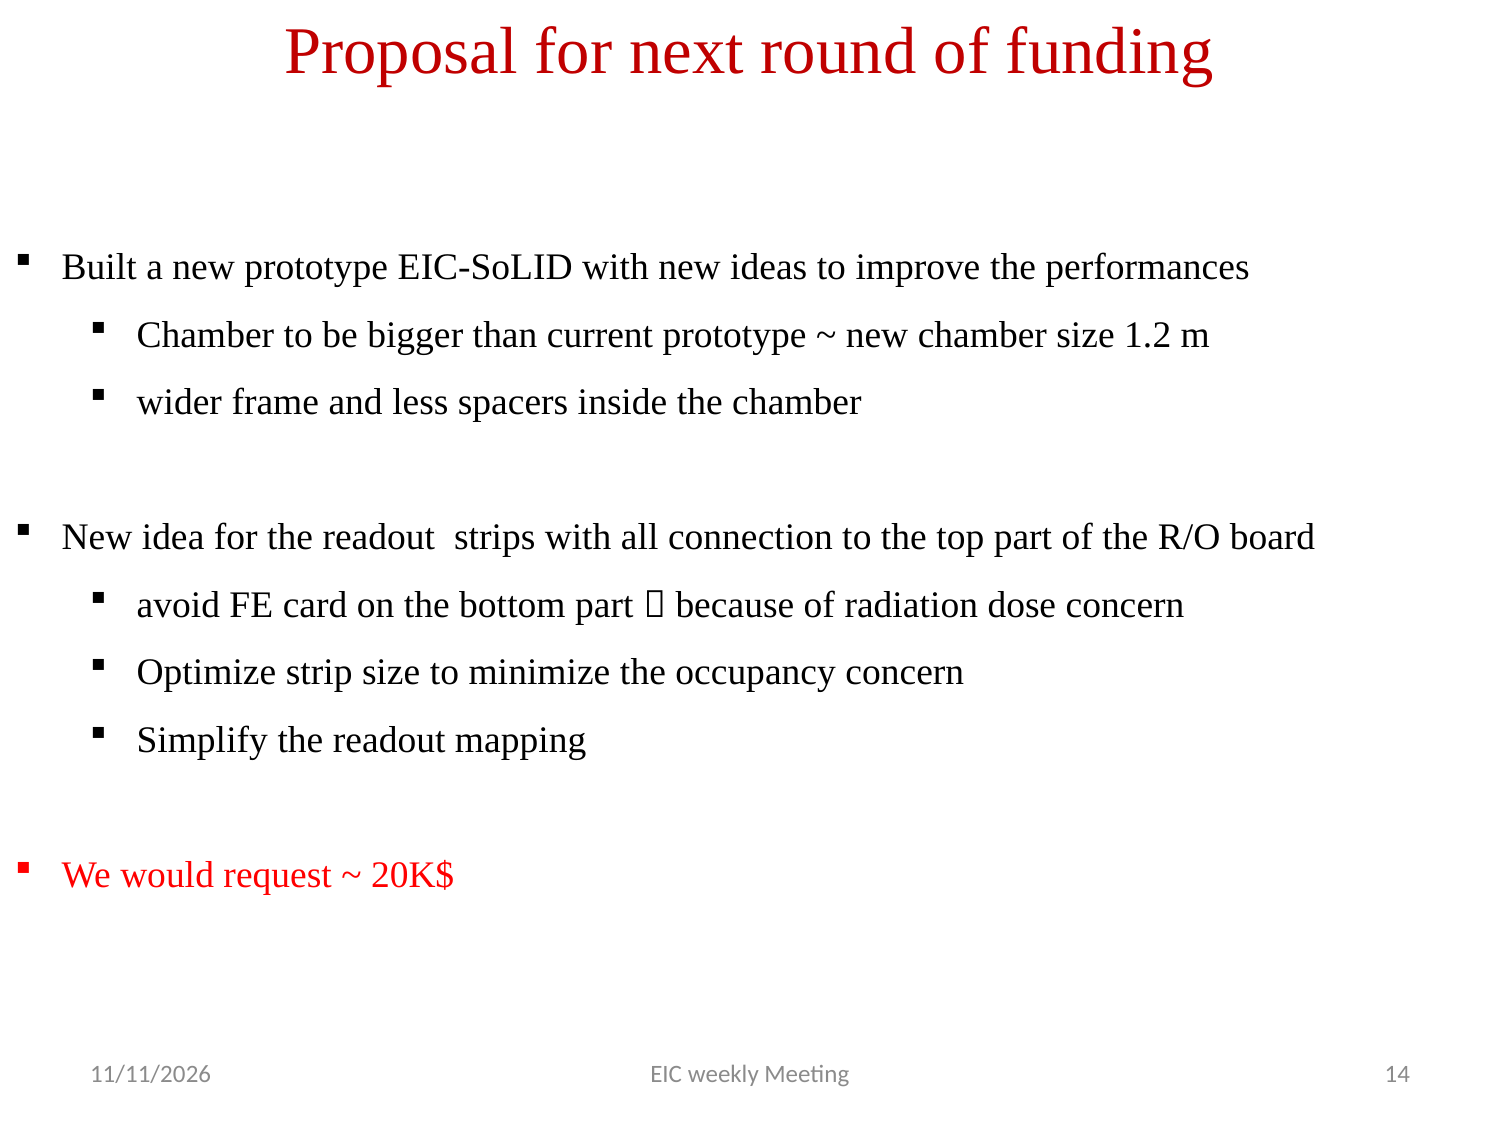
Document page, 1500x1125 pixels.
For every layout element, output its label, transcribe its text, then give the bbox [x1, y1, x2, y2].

text_box Built a new prototype EIC-SoLID with new ideas to improve the performances Chamber to be bigger than current prototype ~ new chamber size 1.2 m wider frame and less spacers inside the chamber New idea for the readout strips with all connection to the top part of the R/O board avoid FE card on the bottom part  because of radiation dose concern Optimize strip size to minimize the occupancy concern Simplify the readout mapping We would request ~ 20K$ [0, 212, 1500, 970]
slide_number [75, 1042, 425, 1103]
footer EIC weekly Meeting [512, 1042, 988, 1103]
slide_number 14 [1074, 1042, 1425, 1103]
text_box Proposal for next round of funding [0, 0, 1500, 95]
